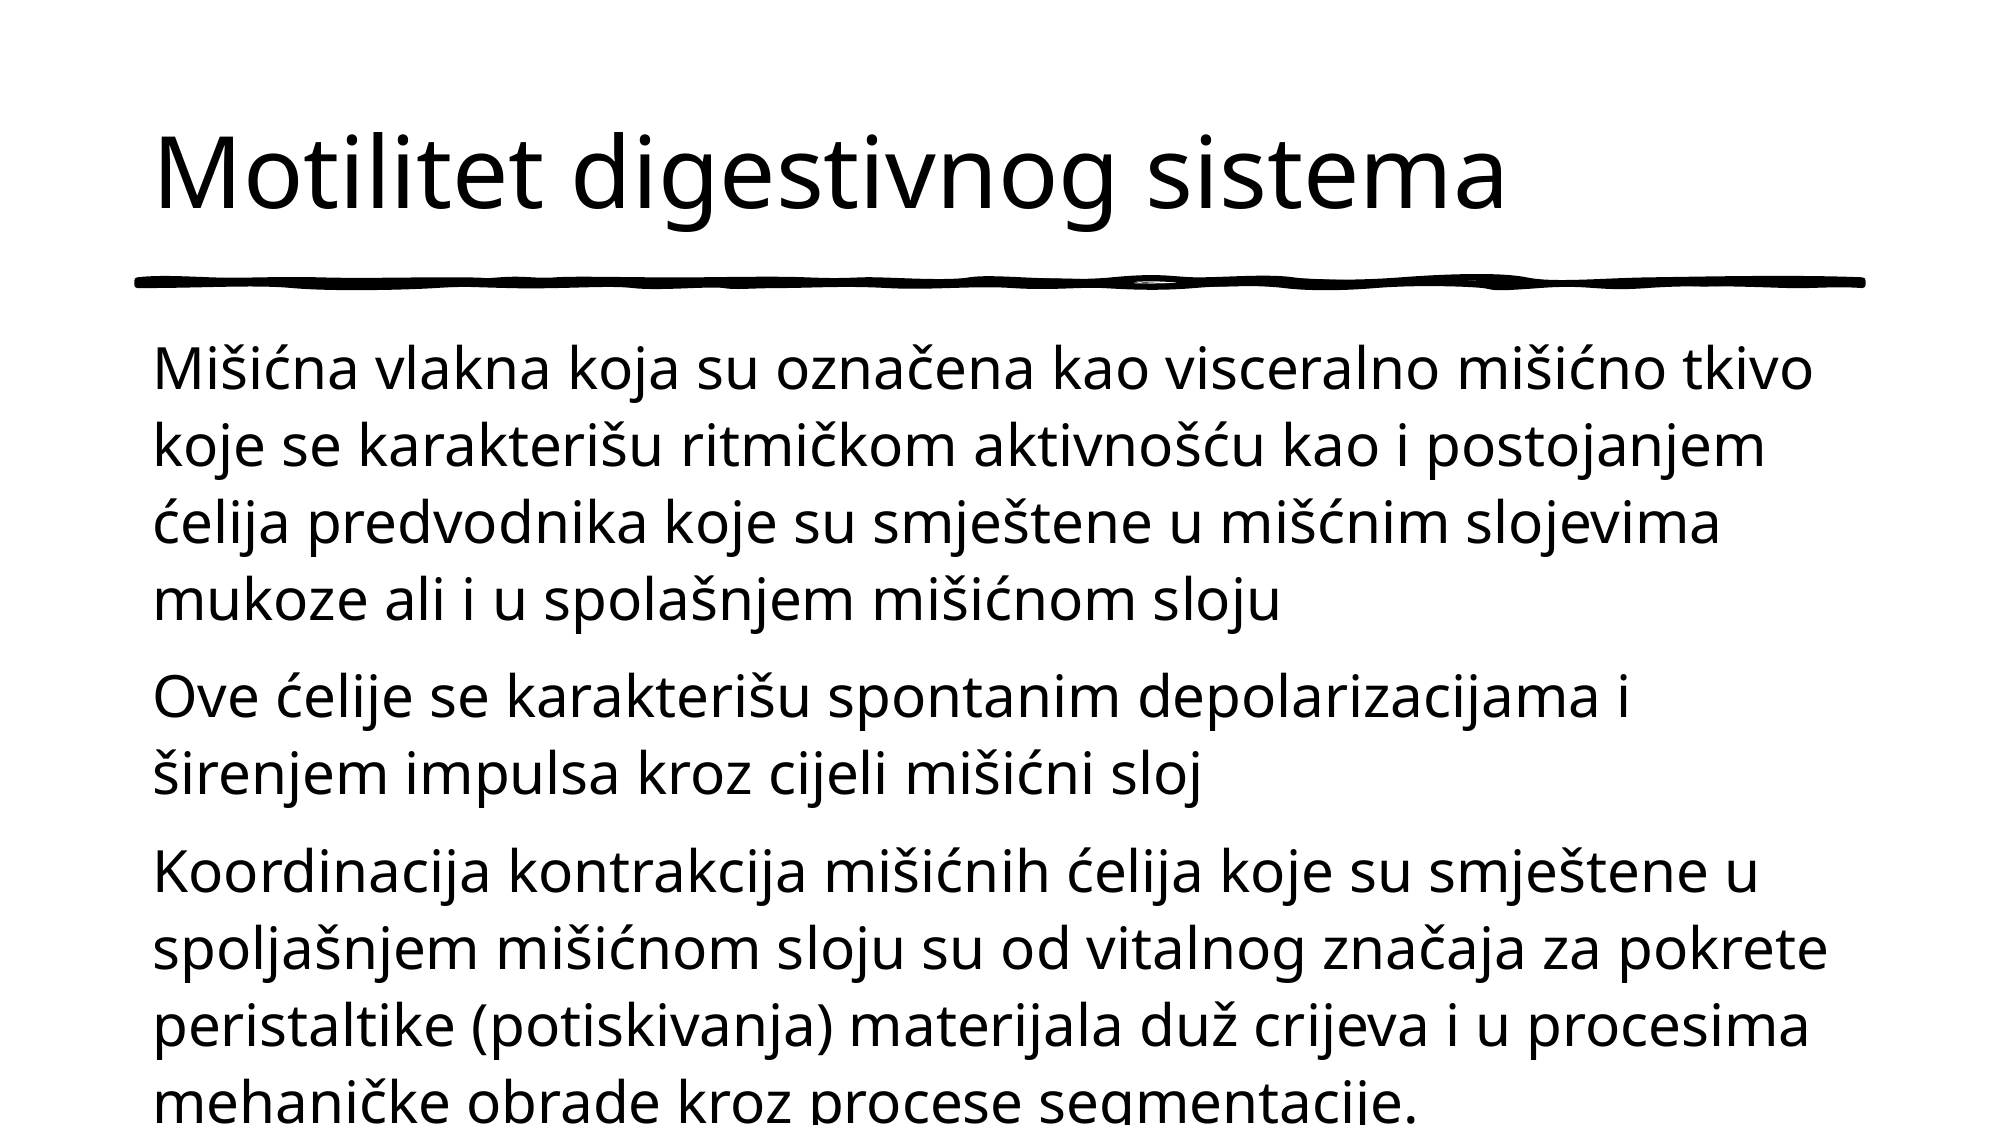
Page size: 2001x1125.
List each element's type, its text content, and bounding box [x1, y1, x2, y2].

title Motilitet digestivnog sistema [137, 59, 1863, 278]
list Mišićna vlakna koja su označena kao visceralno mišićno tkivo koje se karakterišu ritmičkom aktivnošću kao i postojanjem ćelija predvodnika koje su smještene u mišćnim slojevima mukoze ali i u spolašnjem mišićnom sloju Ove ćelije se karakterišu spontanim depolarizacijama i širenjem impulsa kroz cijeli mišićni sloj Koordinacija kontrakcija mišićnih ćelija koje su smještene u spoljašnjem mišićnom sloju su od vitalnog značaja za pokrete peristaltike (potiskivanja) materijala duž crijeva i u procesima mehaničke obrade kroz procese segmentacije. [137, 316, 1863, 1014]
